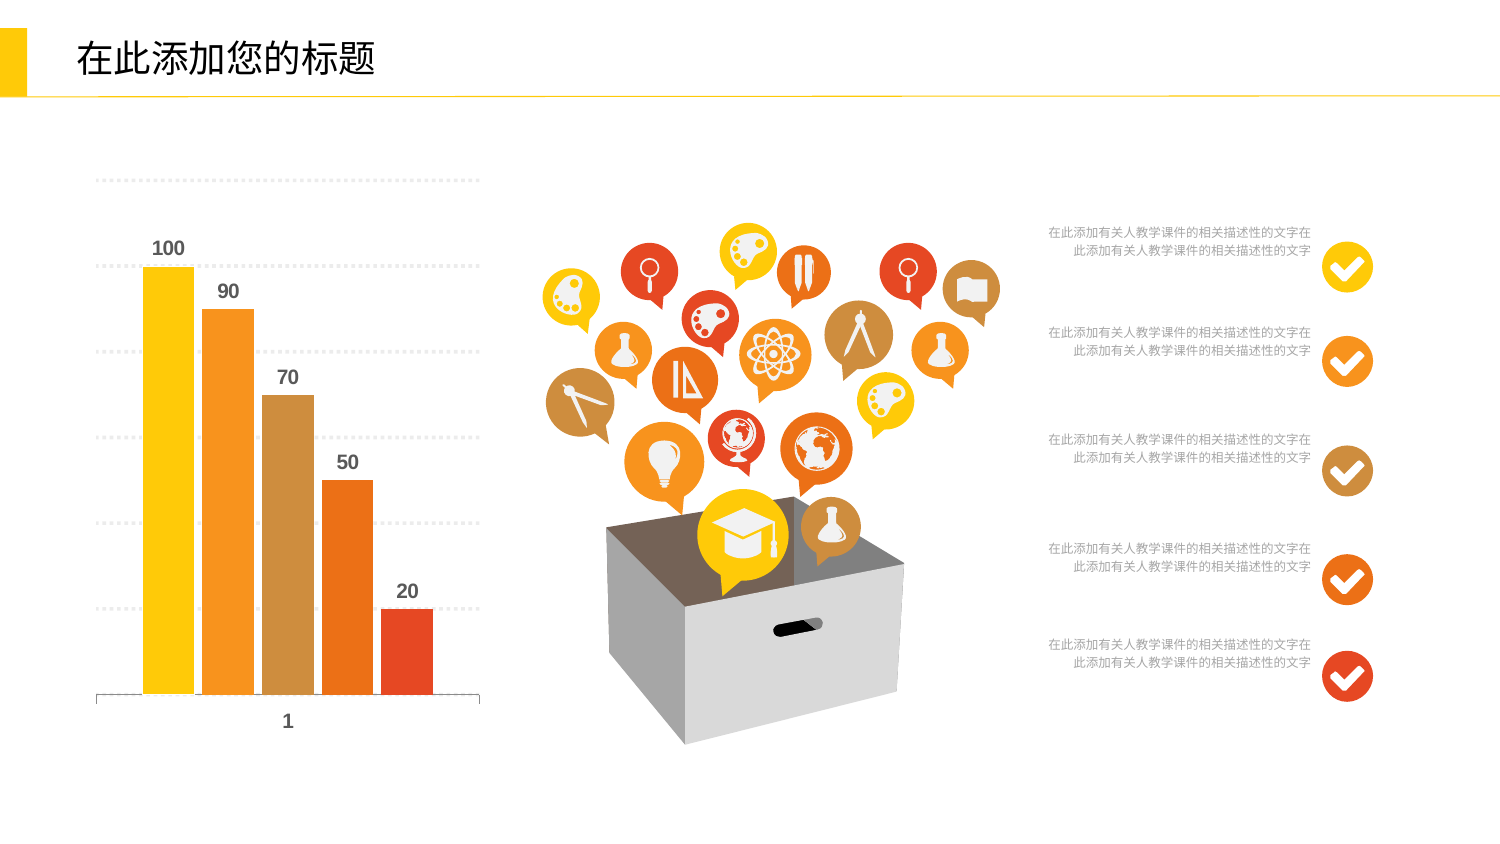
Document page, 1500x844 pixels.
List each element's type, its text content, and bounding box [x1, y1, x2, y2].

text_box 在此添加有关人教学课件的相关描述性的文字在此添加有关人教学课件的相关描述性的文字 [1042, 221, 1311, 258]
text_box [1322, 335, 1374, 387]
text_box 在此添加有关人教学课件的相关描述性的文字在此添加有关人教学课件的相关描述性的文字 [1042, 321, 1311, 358]
chart [88, 168, 488, 745]
text_box [1322, 650, 1374, 702]
text_box [1322, 445, 1374, 497]
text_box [606, 528, 905, 745]
text_box [1322, 554, 1374, 606]
text_box [1322, 241, 1374, 293]
text_box 在此添加有关人教学课件的相关描述性的文字在此添加有关人教学课件的相关描述性的文字 [1042, 633, 1311, 670]
text_box 在此添加有关人教学课件的相关描述性的文字在此添加有关人教学课件的相关描述性的文字 [1042, 429, 1311, 466]
text_box 在此添加有关人教学课件的相关描述性的文字在此添加有关人教学课件的相关描述性的文字 [1042, 537, 1311, 574]
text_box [542, 222, 1000, 597]
